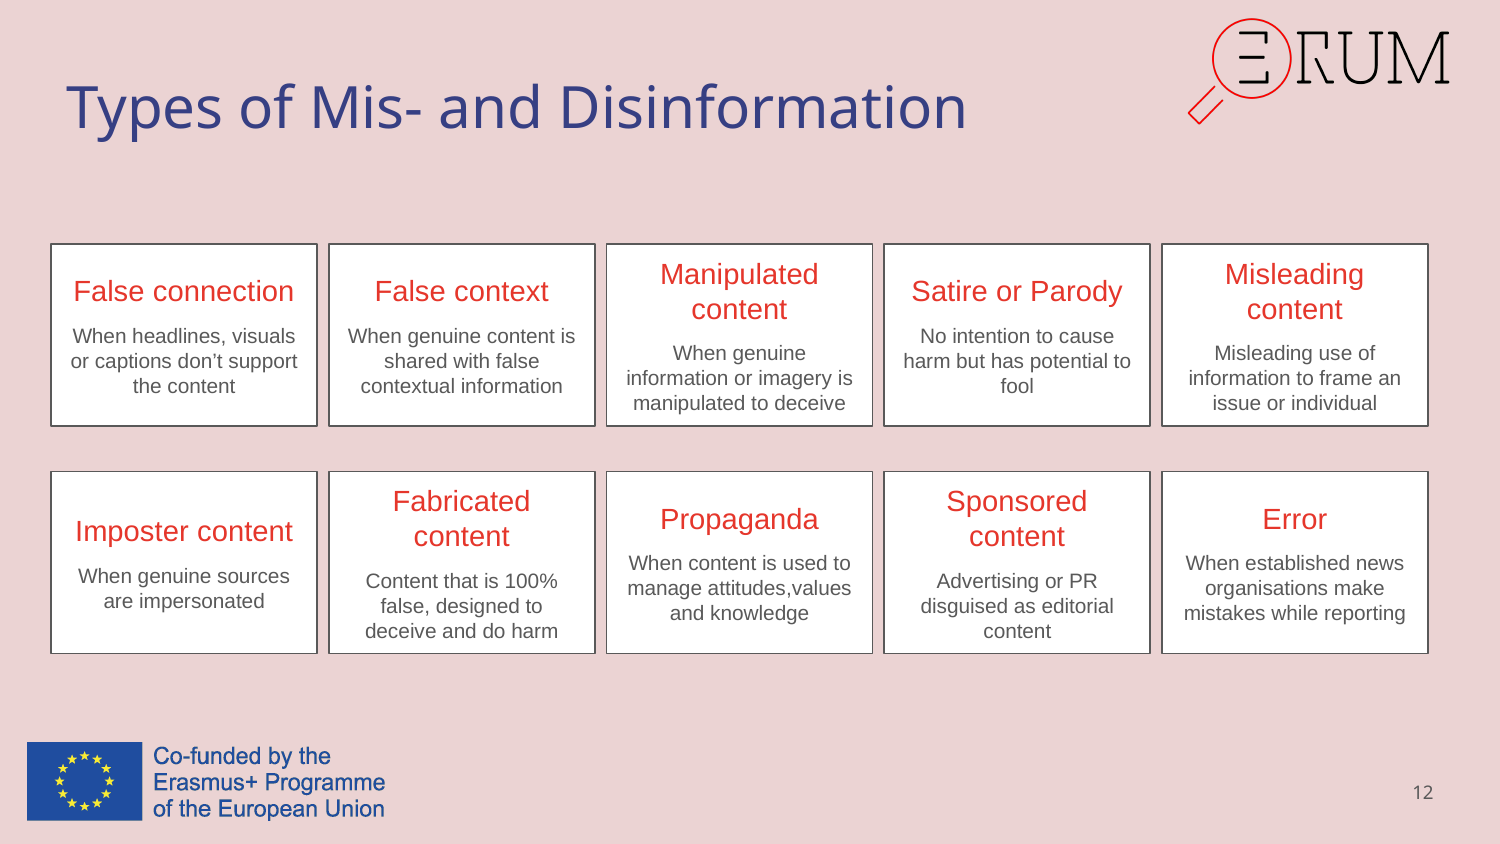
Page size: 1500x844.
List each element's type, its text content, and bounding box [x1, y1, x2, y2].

picture [27, 742, 385, 821]
text_box Manipulated content When genuine information or imagery is manipulated to deceive [606, 243, 873, 426]
text_box False context When genuine content is shared with false contextual information [328, 243, 595, 426]
text_box Misleading content Misleading use of information to frame an issue or individual [1161, 243, 1428, 426]
text_box Error When established news organisations make mistakes while reporting [1161, 471, 1428, 654]
text_box Imposter content When genuine sources are impersonated [51, 471, 318, 654]
title Types of Mis- and Disinformation [51, 55, 1168, 150]
text_box Fabricated content Content that is 100% false, designed to deceive and do harm [328, 471, 595, 654]
text_box False connection When headlines, visuals or captions don’t support the content [51, 243, 318, 426]
text_box Satire or Parody No intention to cause harm but has potential to fool [884, 243, 1151, 426]
text_box Sponsored content Advertising or PR disguised as editorial content [884, 471, 1151, 654]
picture [1136, 0, 1500, 137]
text_box Propaganda When content is used to manage attitudes,values and knowledge [606, 471, 873, 654]
slide_number 12 [1358, 761, 1449, 826]
